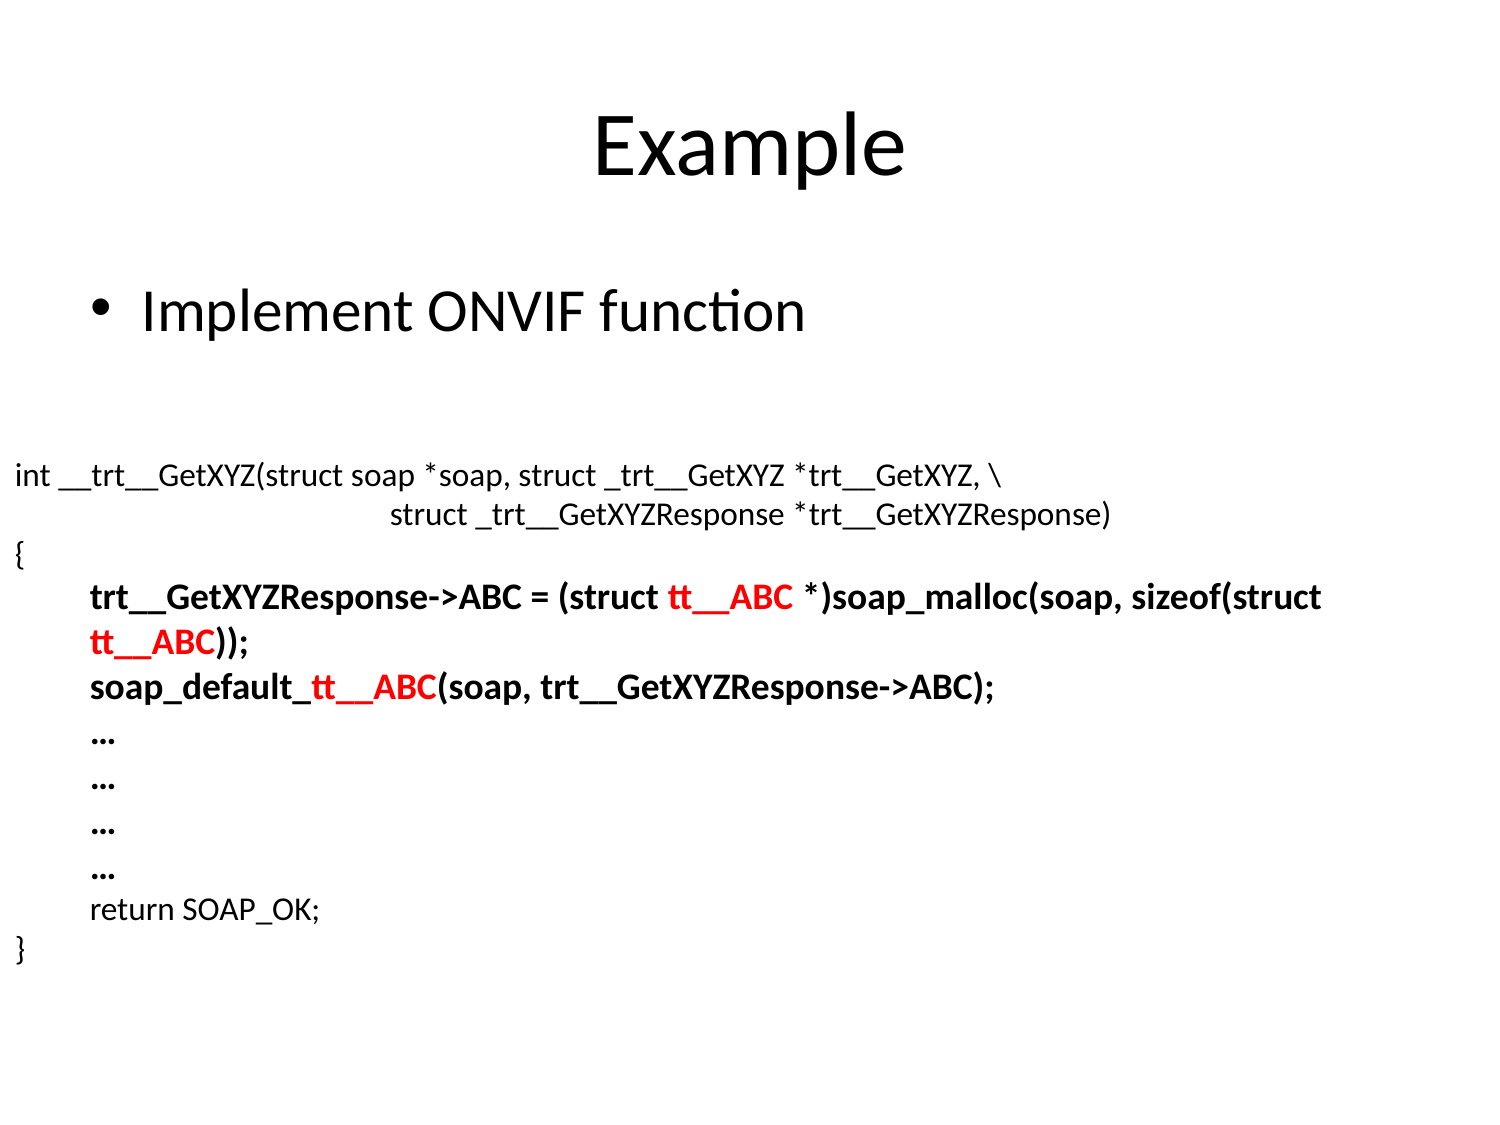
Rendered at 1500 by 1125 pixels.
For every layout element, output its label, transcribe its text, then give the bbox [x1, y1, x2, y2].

text_box int __trt__GetXYZ(struct soap *soap, struct _trt__GetXYZ *trt__GetXYZ, \ struct _trt__GetXYZResponse *trt__GetXYZResponse) { trt__GetXYZResponse->ABC = (struct tt__ABC *)soap_malloc(soap, sizeof(struct tt__ABC)); soap_default_tt__ABC(soap, trt__GetXYZResponse->ABC); … … … … return SOAP_OK; } [0, 445, 1500, 975]
title Example [75, 45, 1425, 233]
list Implement ONVIF function [75, 262, 1425, 352]
